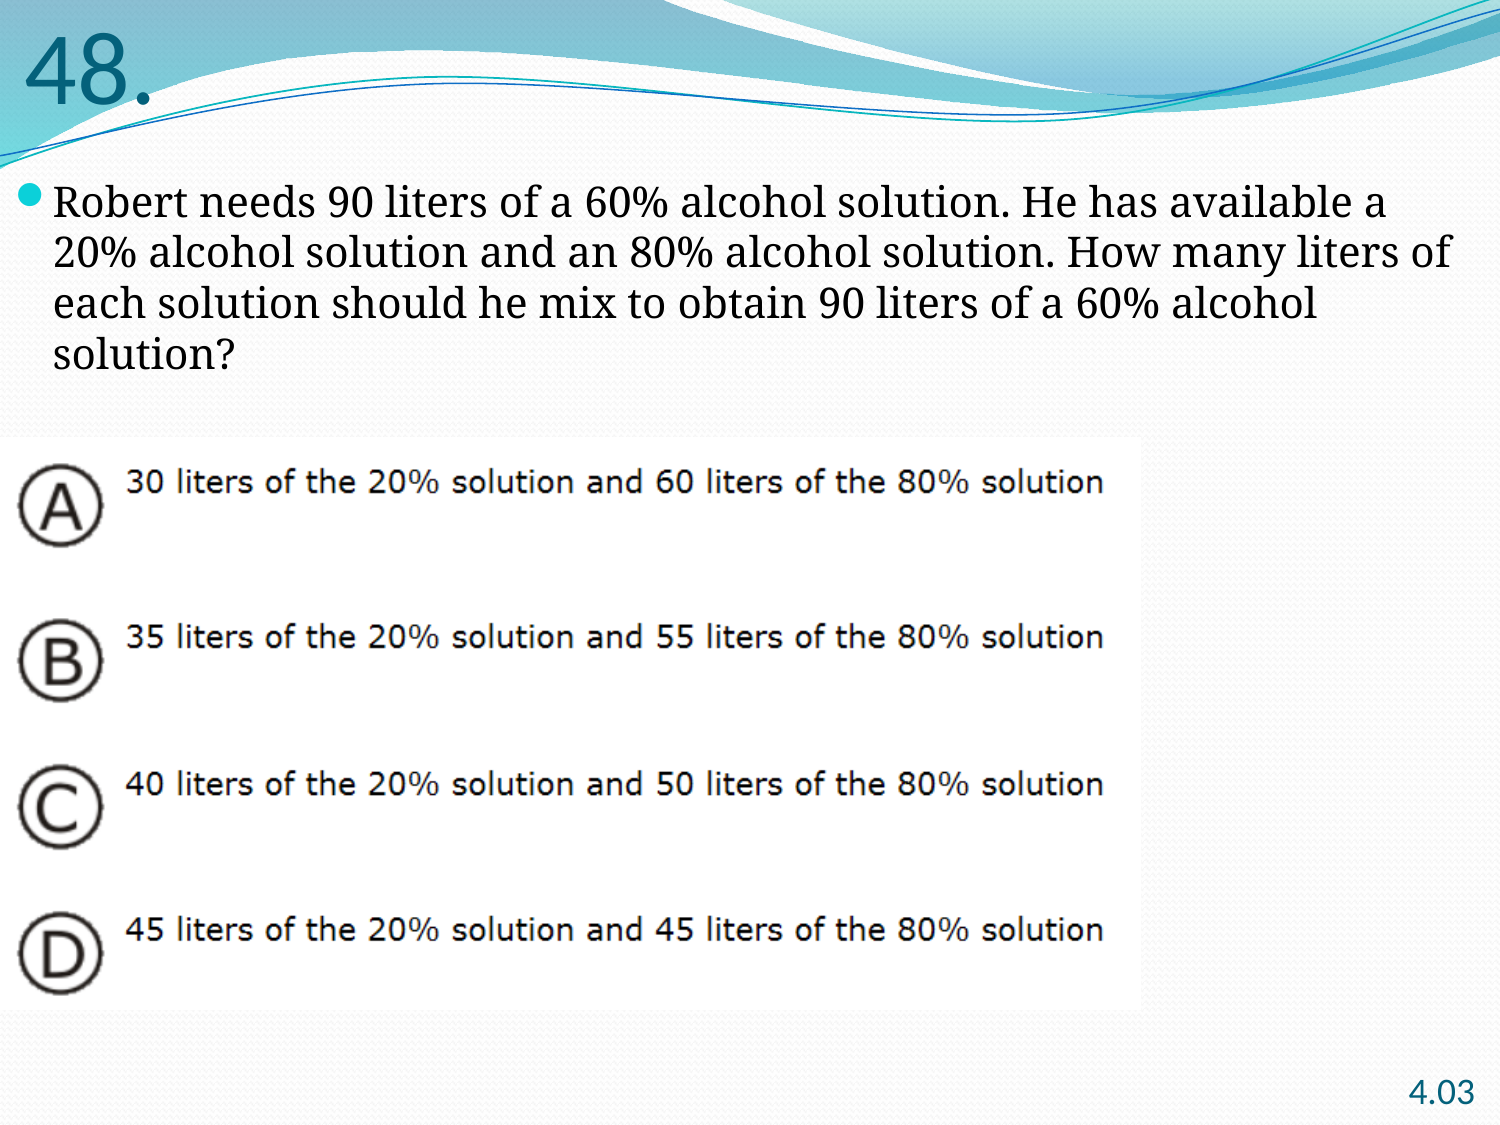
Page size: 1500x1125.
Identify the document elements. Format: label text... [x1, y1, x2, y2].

text_box 4.03 [124, 924, 1475, 1113]
title 48. [24, 0, 1375, 125]
picture [0, 437, 1141, 1010]
list Robert needs 90 liters of a 60% alcohol solution. He has available a 20% alcohol solution and an 80% alcohol solution. How many liters of each solution should he mix to obtain 90 liters of a 60% alcohol solution? [0, 167, 1488, 388]
